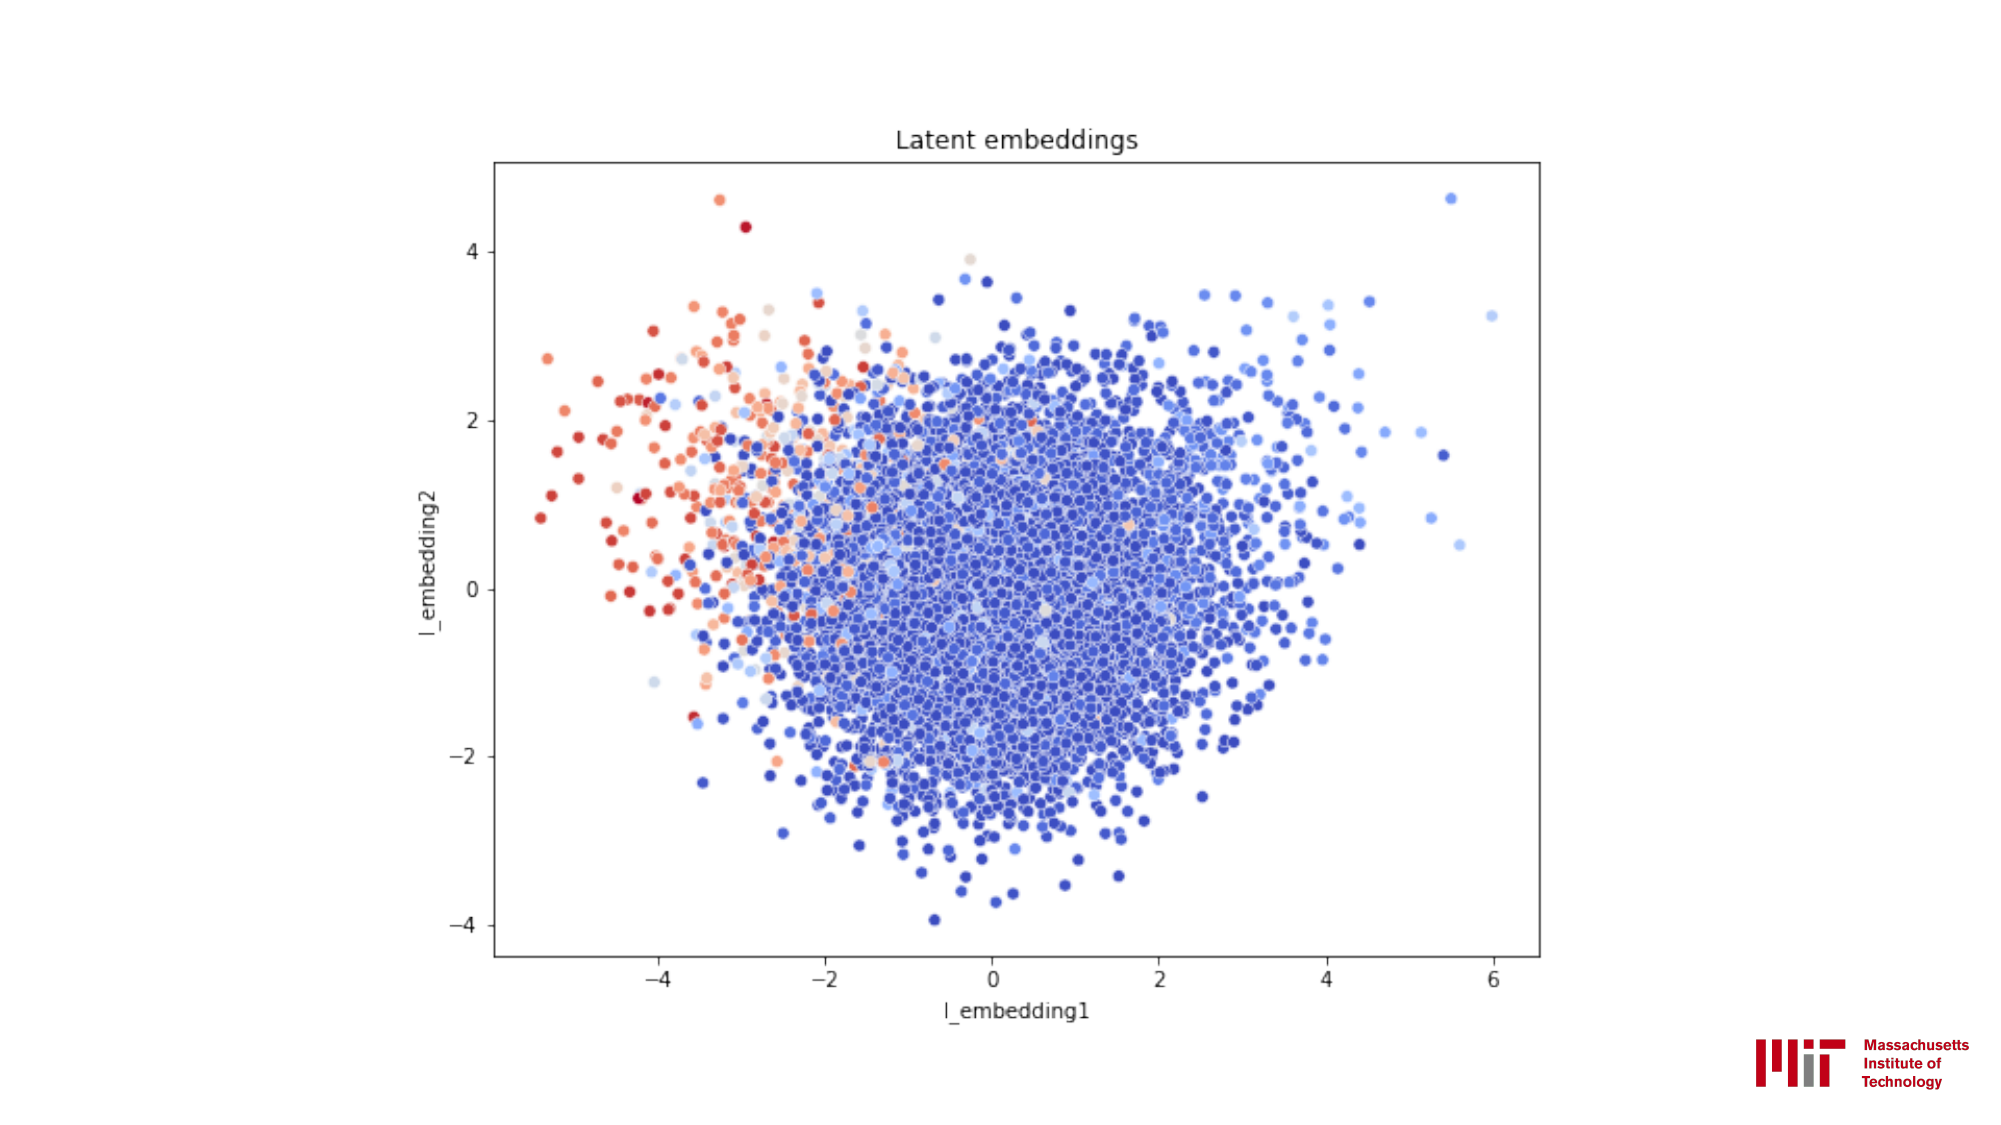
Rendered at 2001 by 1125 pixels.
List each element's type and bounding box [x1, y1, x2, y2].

picture [1755, 1004, 1970, 1125]
picture [325, 37, 1675, 1088]
